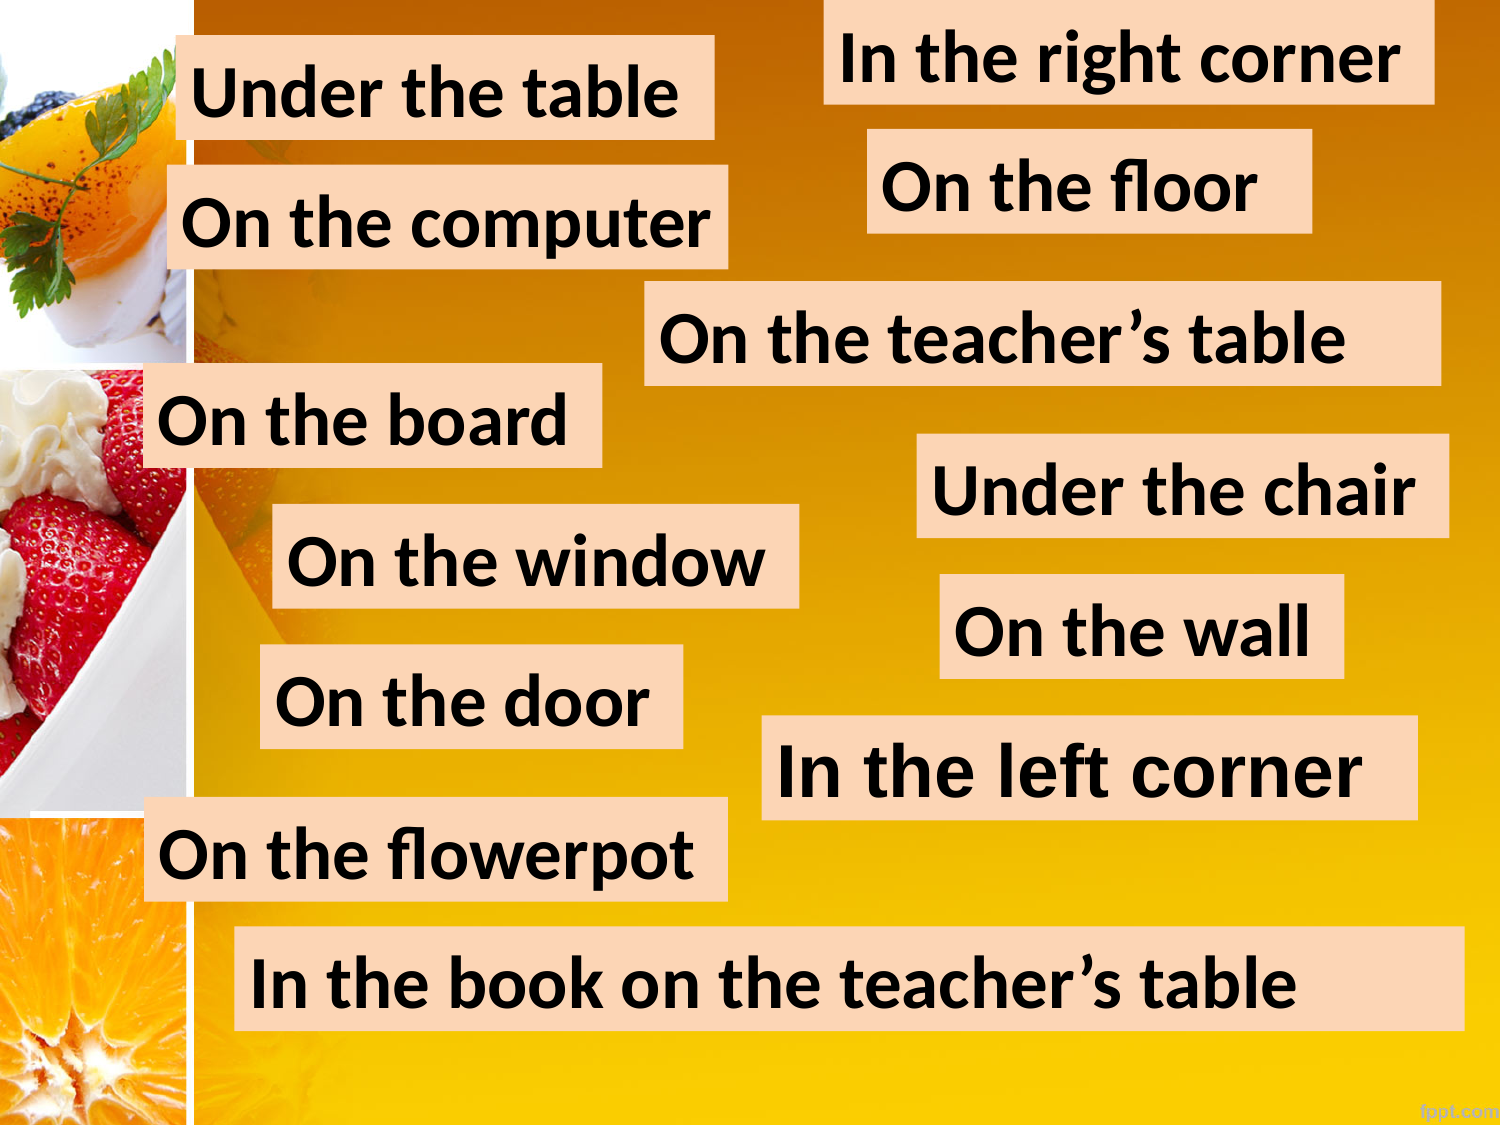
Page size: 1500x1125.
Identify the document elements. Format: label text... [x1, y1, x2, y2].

text_box In the left corner [761, 715, 1418, 821]
text_box Under the table [175, 35, 715, 140]
text_box On the window [272, 503, 800, 609]
text_box On the wall [939, 574, 1345, 679]
text_box On the teacher’s table [644, 281, 1442, 386]
text_box On the computer [166, 164, 729, 270]
text_box On the board [143, 363, 603, 468]
text_box In the right corner [823, 0, 1435, 105]
text_box On the flowerpot [144, 796, 728, 902]
text_box Under the chair [916, 433, 1450, 539]
text_box On the door [260, 644, 684, 750]
picture [0, 0, 1500, 1125]
text_box In the book on the teacher’s table [234, 926, 1465, 1032]
text_box On the floor [867, 128, 1313, 234]
